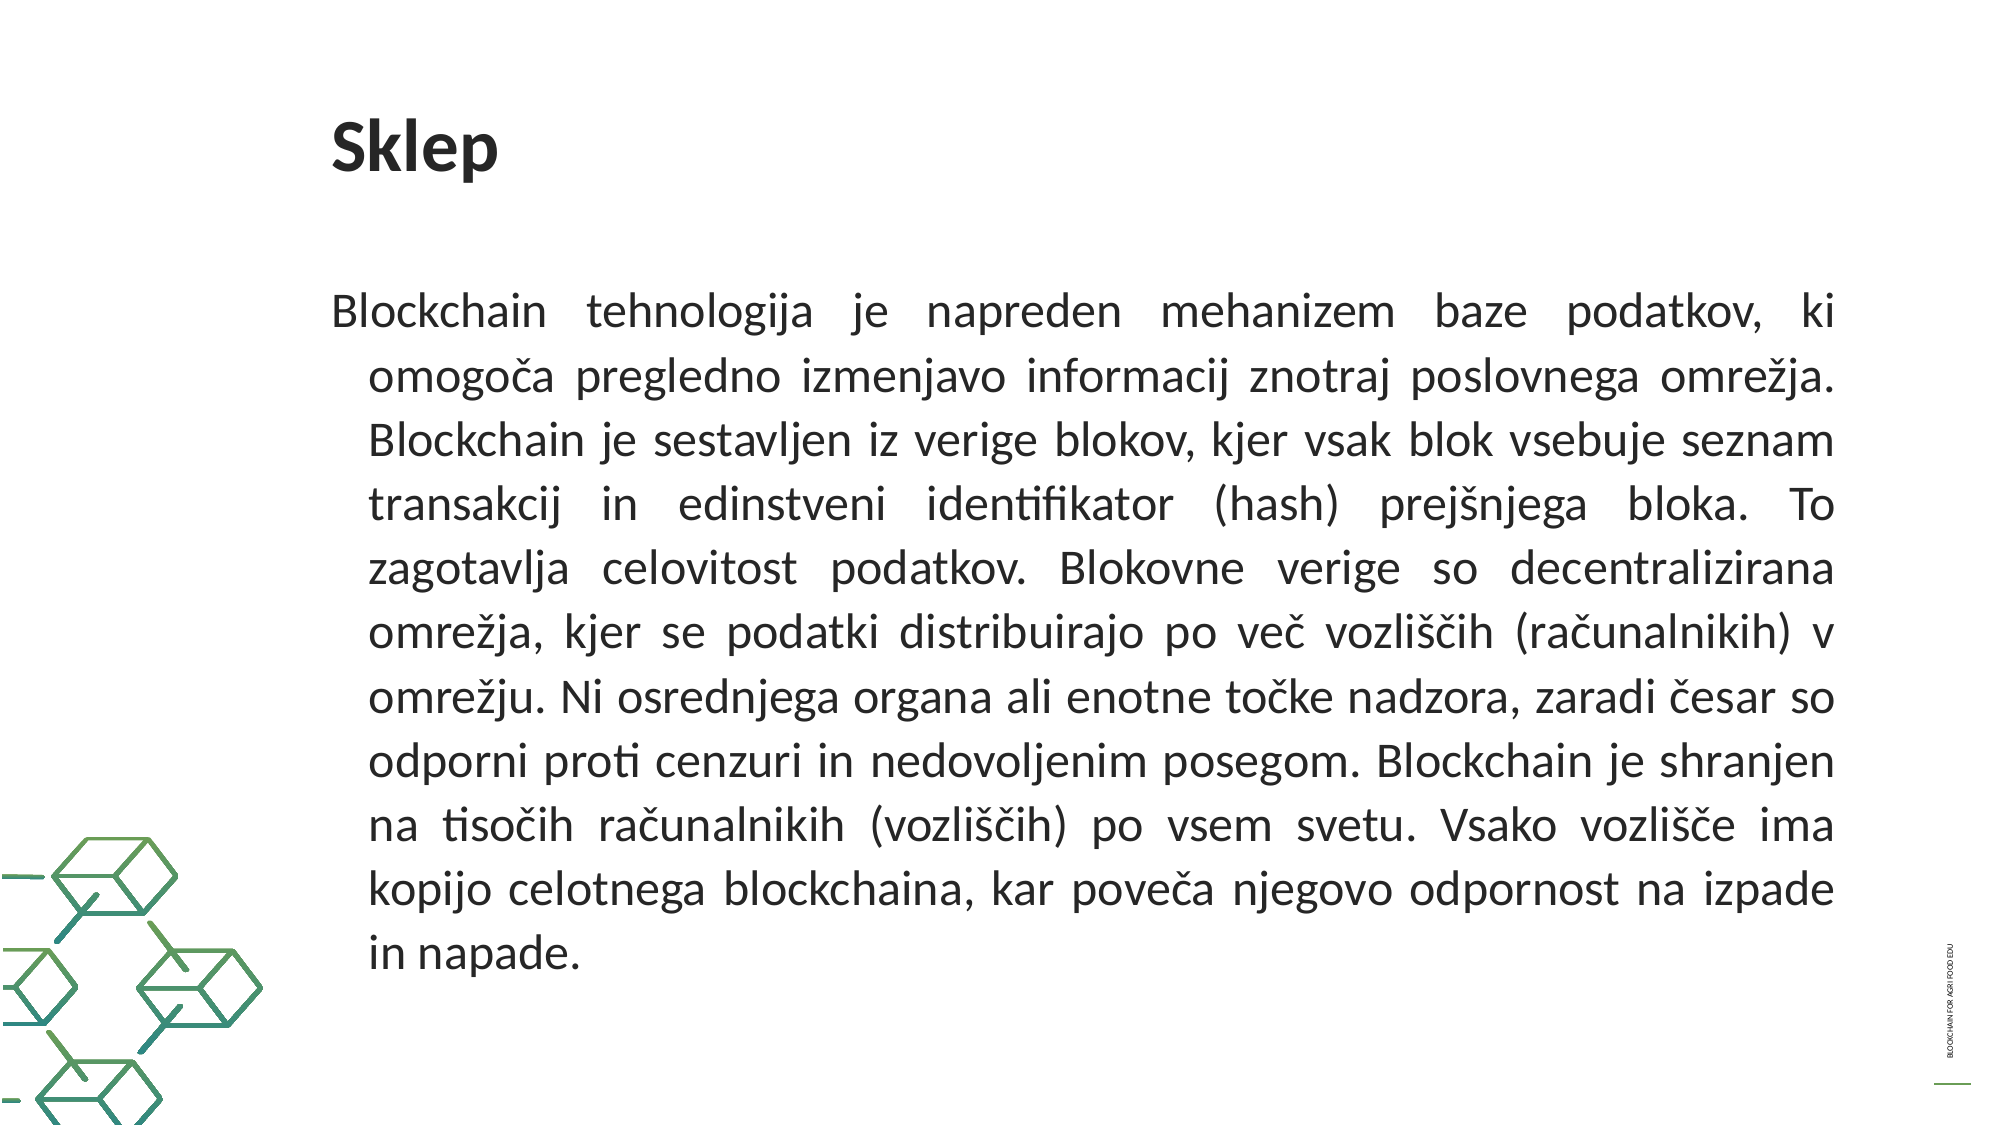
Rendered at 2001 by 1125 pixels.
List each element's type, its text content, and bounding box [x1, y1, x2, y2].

list Blockchain tehnologija je napreden mehanizem baze podatkov, ki omogoča pregledno izmenjavo informacij znotraj poslovnega omrežja. Blockchain je sestavljen iz verige blokov, kjer vsak blok vsebuje seznam transakcij in edinstveni identifikator (hash) prejšnjega bloka. To zagotavlja celovitost podatkov. Blokovne verige so decentralizirana omrežja, kjer se podatki distribuirajo po več vozliščih (računalnikih) v omrežju. Ni osrednjega organa ali enotne točke nadzora, zaradi česar so odporni proti cenzuri in nedovoljenim posegom. Blockchain je shranjen na tisočih računalnikih (vozliščih) po vsem svetu. Vsako vozlišče ima kopijo celotnega blockchaina, kar poveča njegovo odpornost na izpade in napade. [316, 267, 1852, 1070]
list Sklep [316, 99, 1869, 267]
